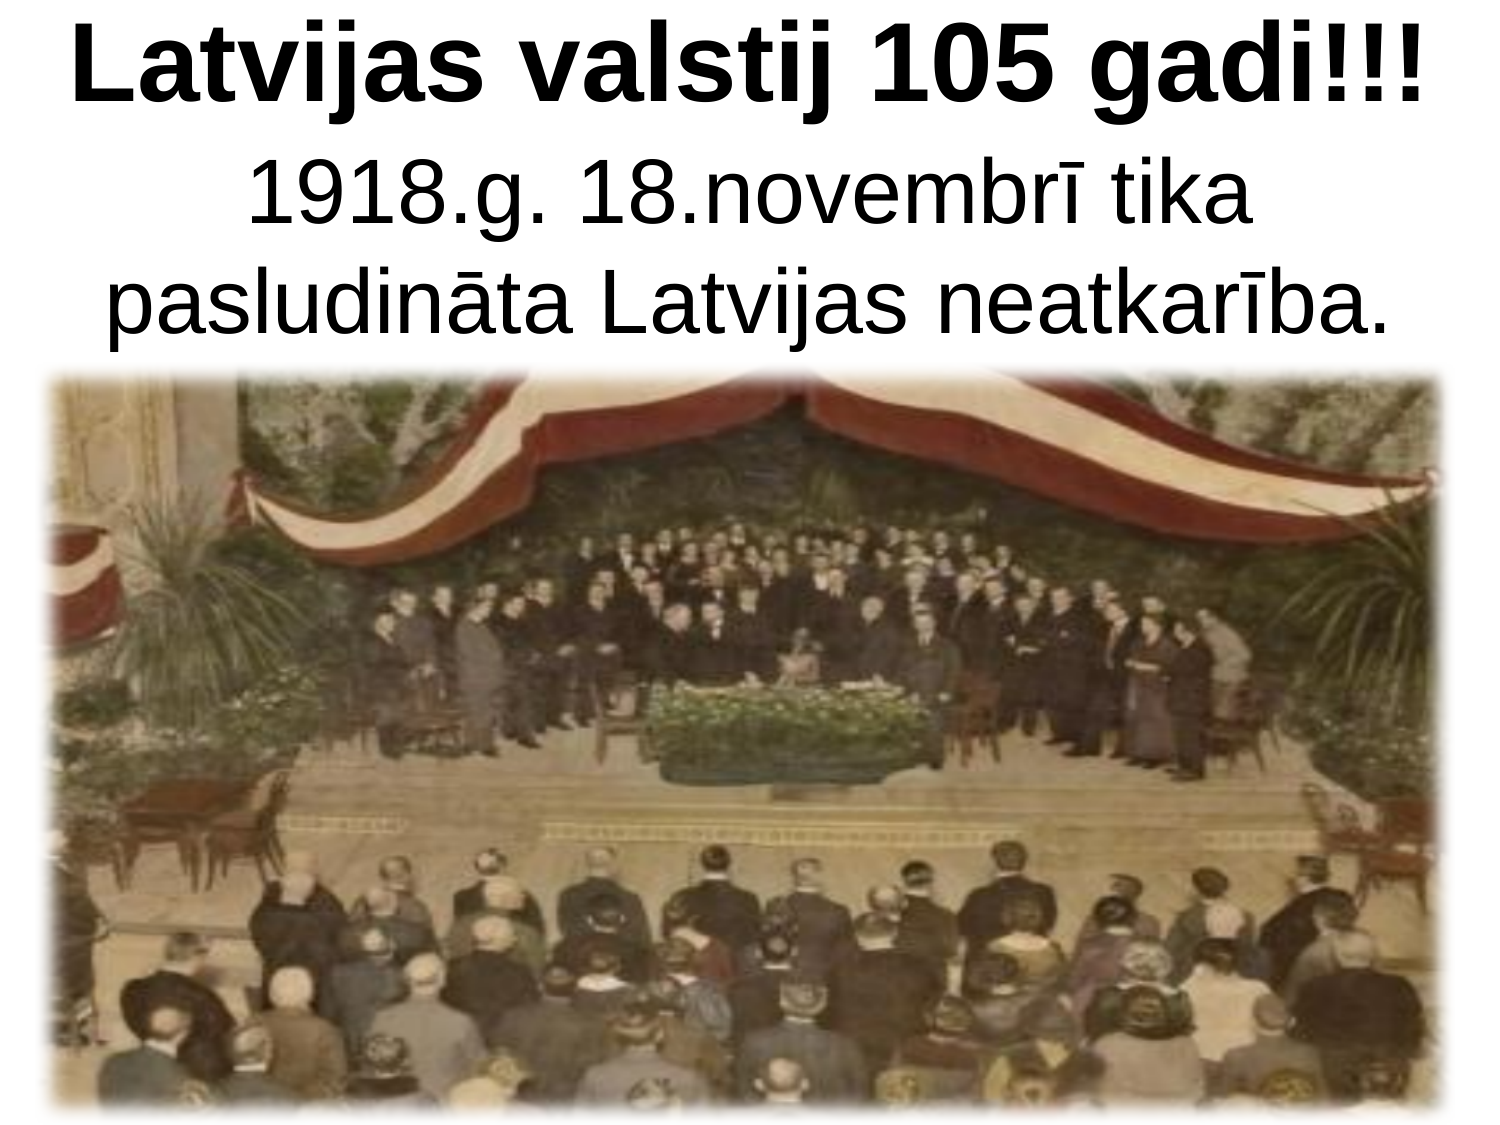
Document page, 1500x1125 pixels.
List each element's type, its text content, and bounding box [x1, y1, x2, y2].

title Latvijas valstij 105 gadi!!! [0, 0, 1500, 114]
picture [34, 362, 1455, 1125]
text_box 1918.g. 18.novembrī tika pasludināta Latvijas neatkarība. [0, 124, 1500, 359]
